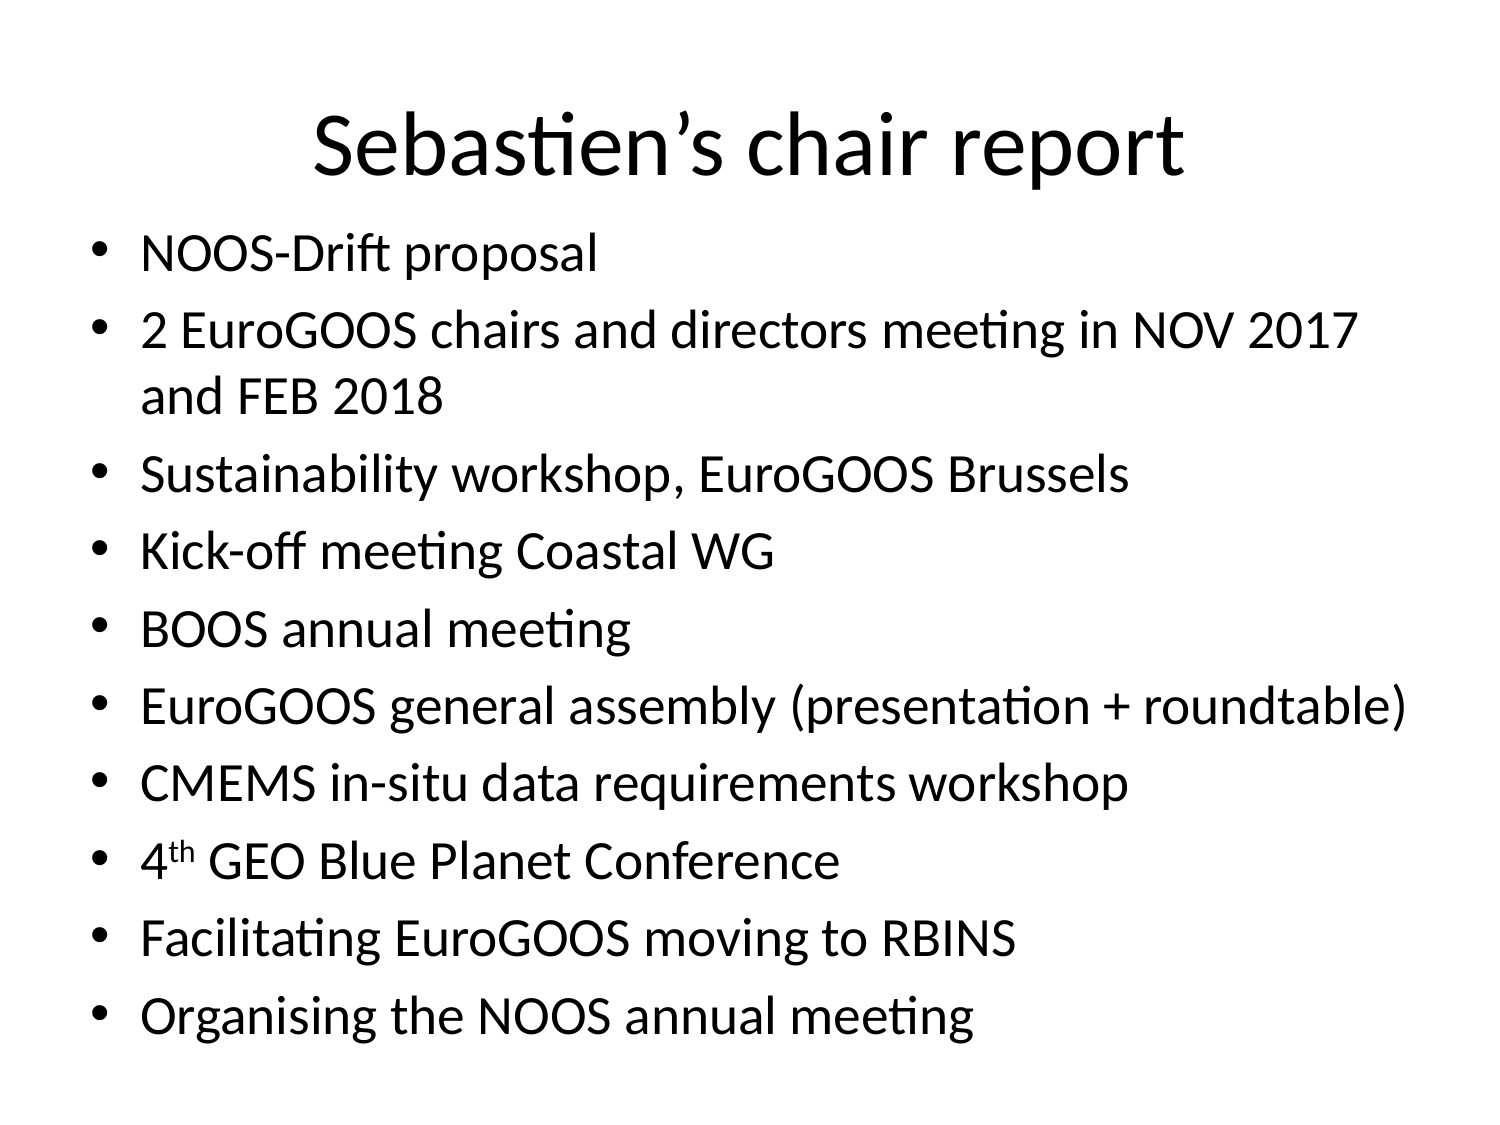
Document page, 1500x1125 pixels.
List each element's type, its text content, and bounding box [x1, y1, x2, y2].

list NOOS-Drift proposal 2 EuroGOOS chairs and directors meeting in NOV 2017 and FEB 2018 Sustainability workshop, EuroGOOS Brussels Kick-off meeting Coastal WG BOOS annual meeting EuroGOOS general assembly (presentation + roundtable) CMEMS in-situ data requirements workshop 4th GEO Blue Planet Conference Facilitating EuroGOOS moving to RBINS Organising the NOOS annual meeting [75, 208, 1425, 1083]
title Sebastien’s chair report [75, 45, 1425, 208]
